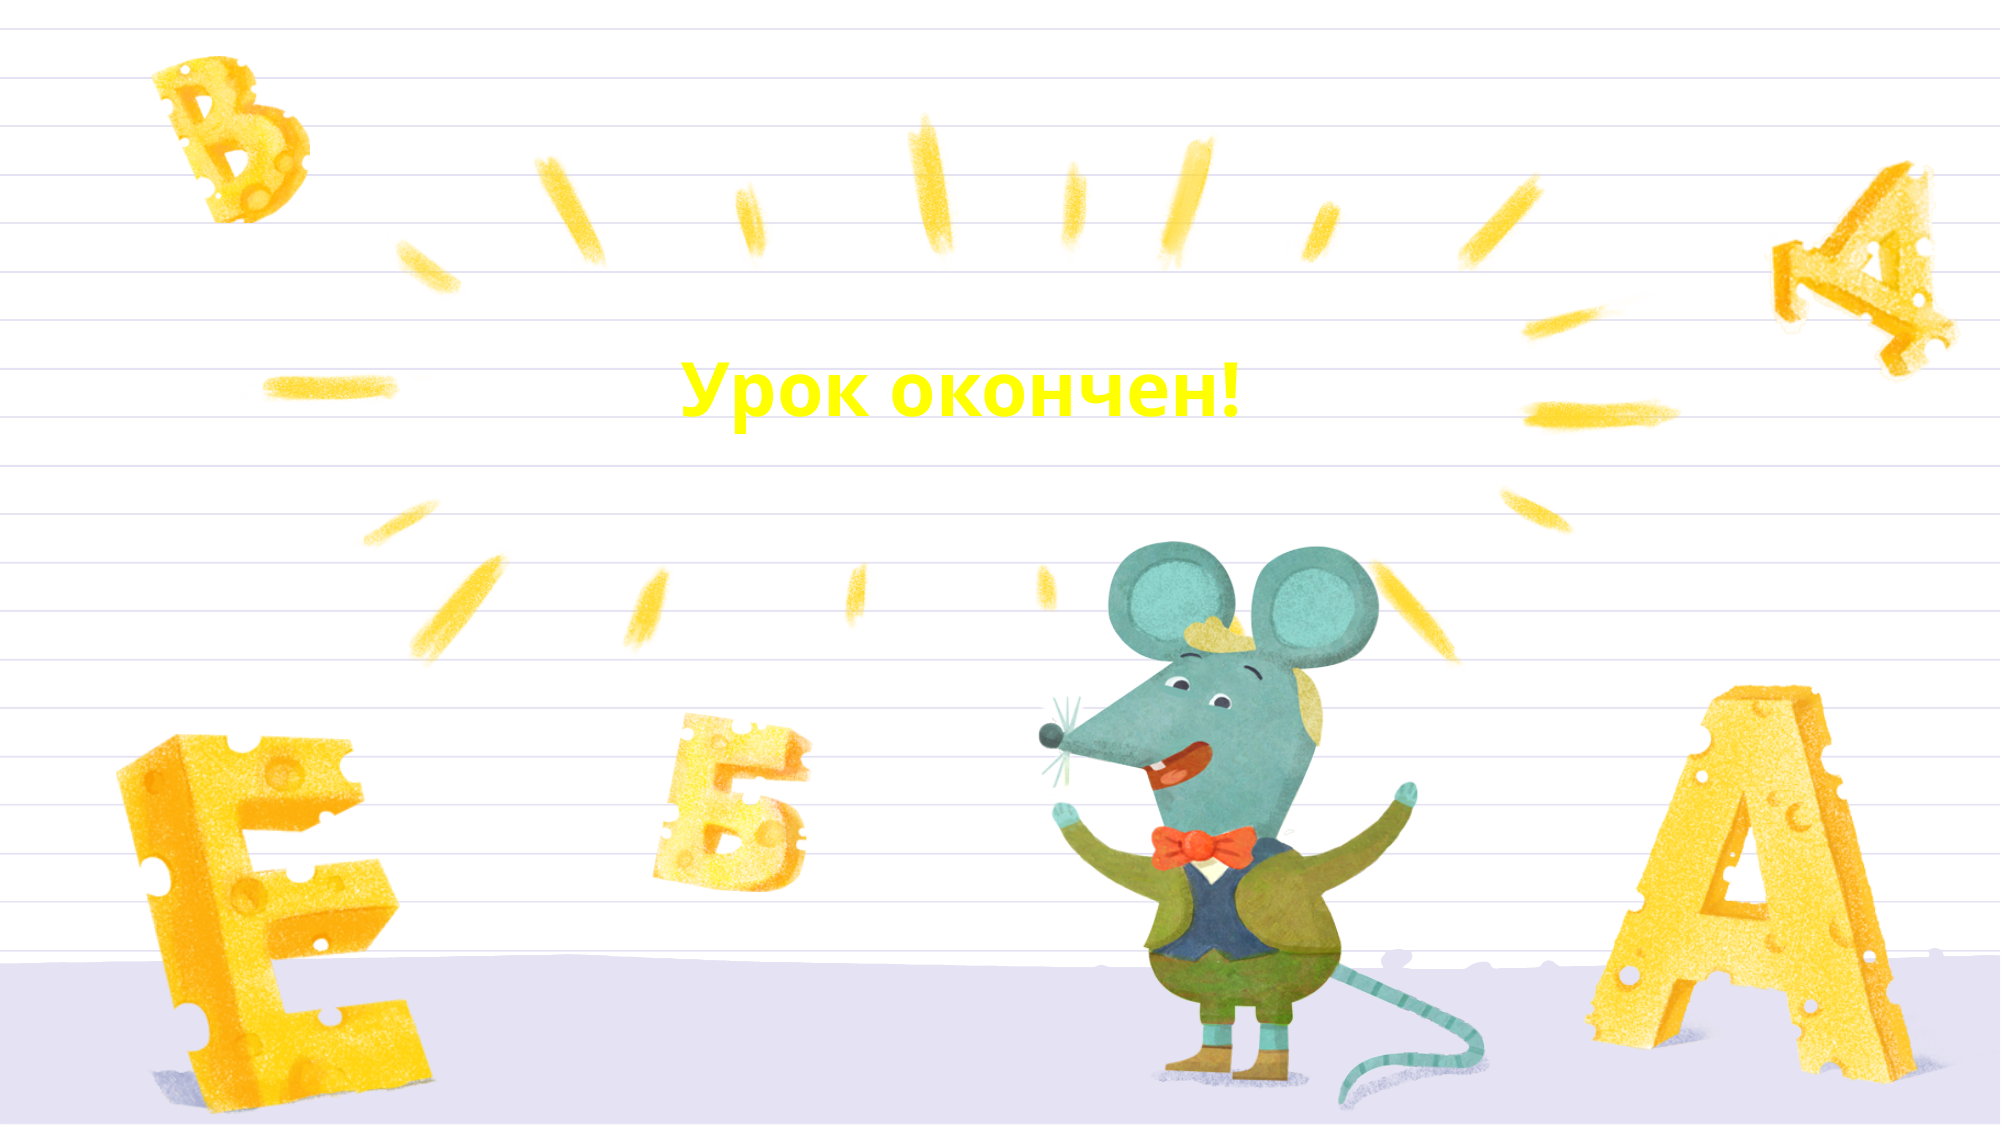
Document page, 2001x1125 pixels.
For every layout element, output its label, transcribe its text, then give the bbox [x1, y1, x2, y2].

picture [1581, 684, 1998, 1085]
picture [1760, 160, 1961, 385]
picture [116, 734, 437, 1114]
title Урок окончен! [467, 304, 1456, 481]
picture [652, 712, 813, 892]
picture [150, 56, 1683, 1114]
